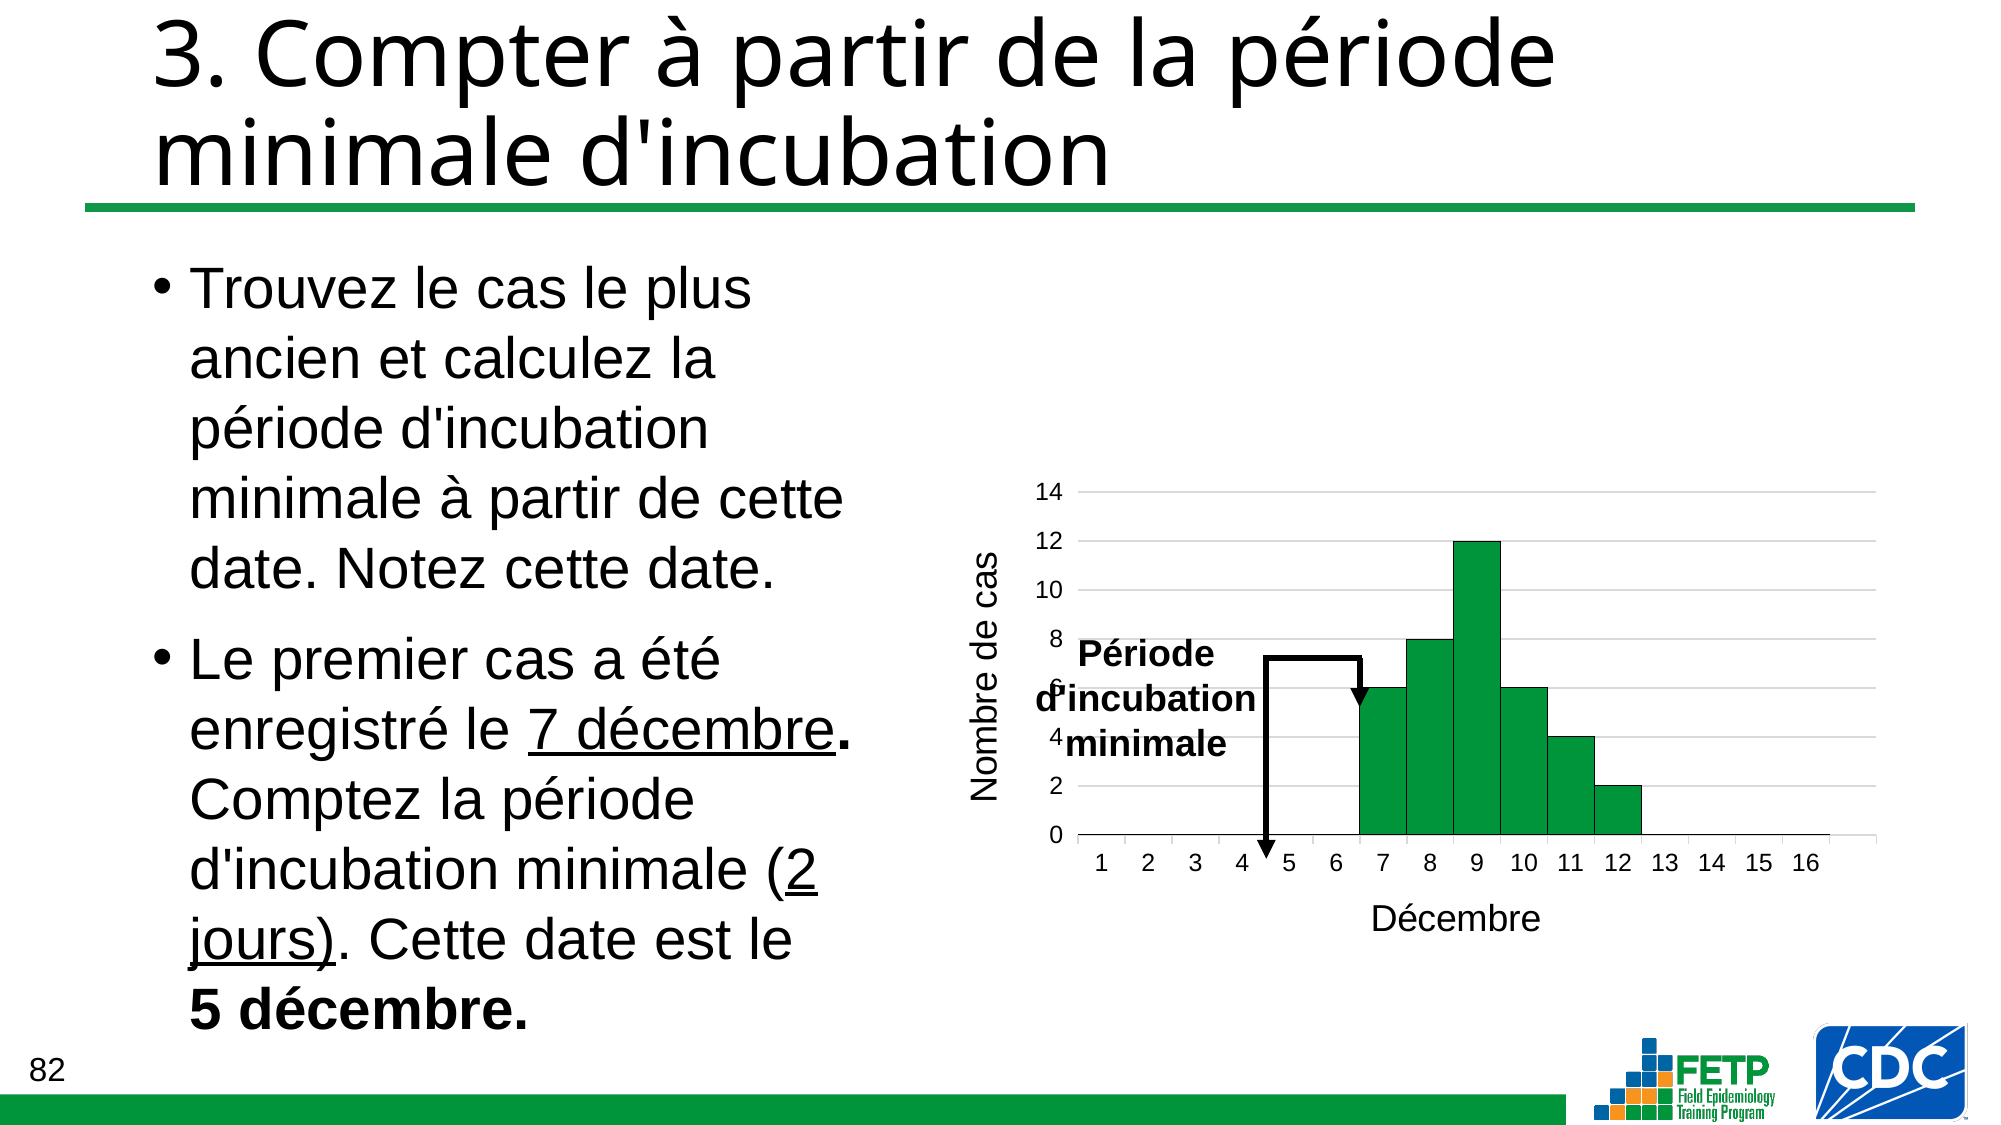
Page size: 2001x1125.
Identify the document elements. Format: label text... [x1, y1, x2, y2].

chart [924, 468, 1897, 977]
picture [1813, 1023, 1968, 1122]
title 3. Compter à partir de la période minimale d'incubation [137, 0, 1863, 207]
list Trouvez le cas le plus ancien et calculez la période d'incubation minimale à partir de cette date. Notez cette date. Le premier cas a été enregistré le 7 décembre. Comptez la période d'incubation minimale (2 jours). Cette date est le 5 décembre. [137, 242, 933, 1004]
picture [1594, 1038, 1775, 1122]
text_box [974, 620, 1363, 859]
